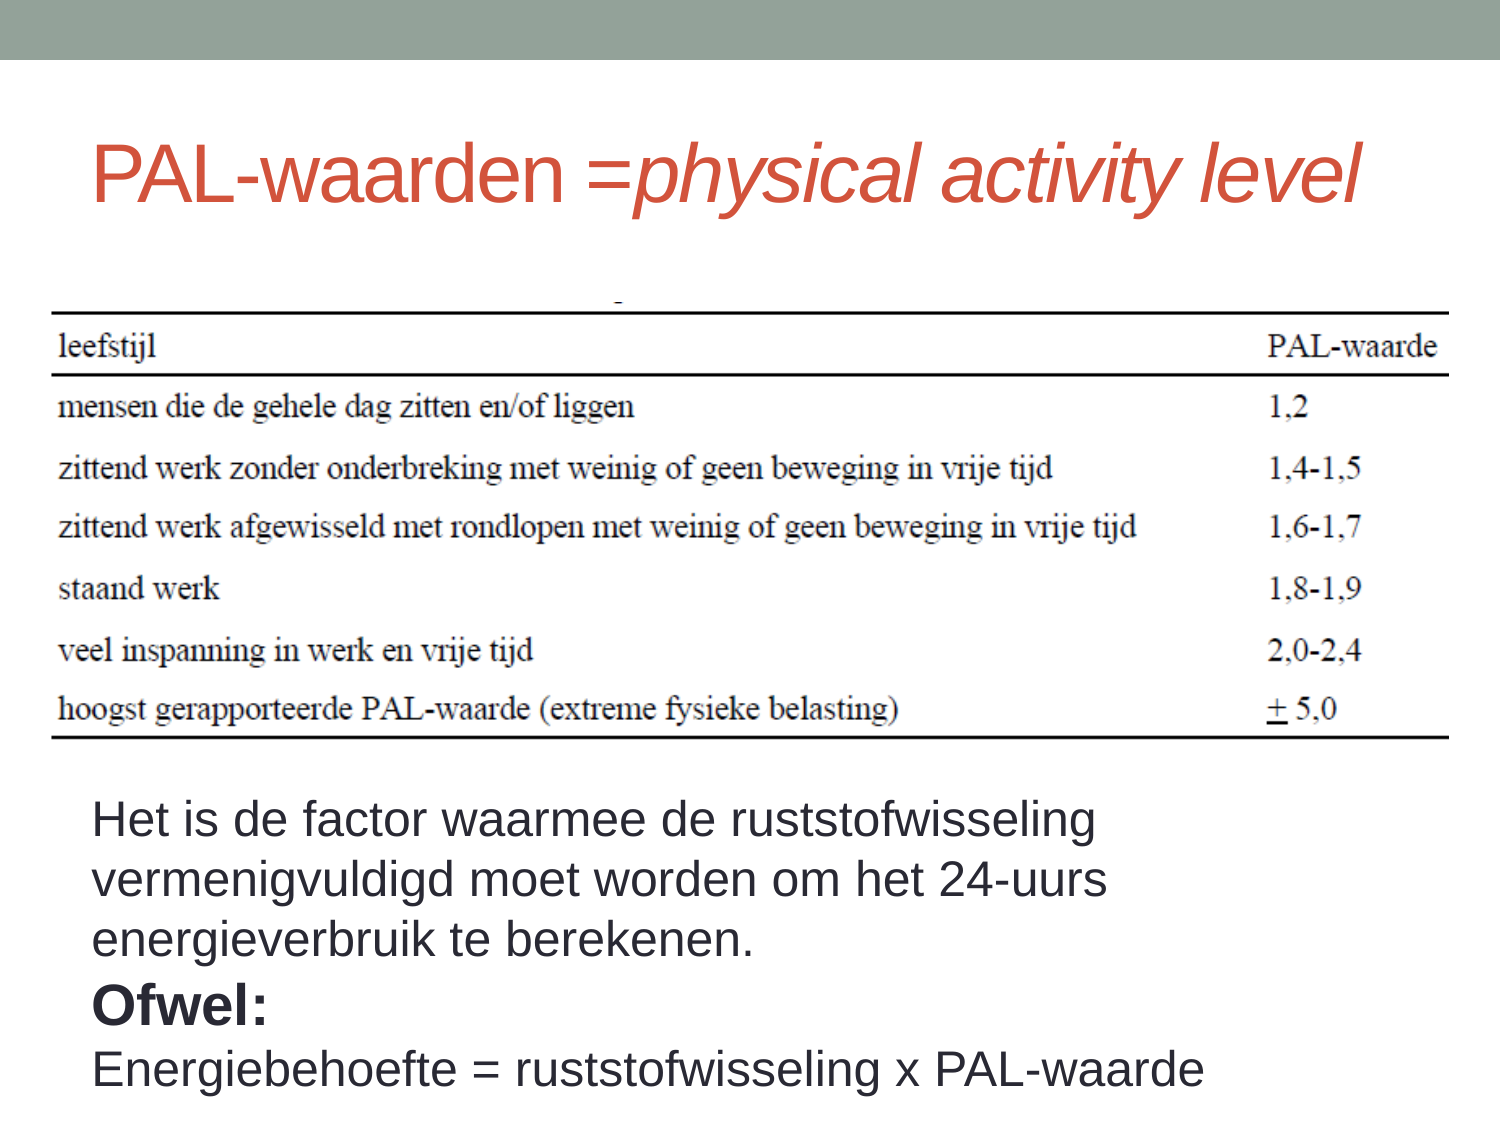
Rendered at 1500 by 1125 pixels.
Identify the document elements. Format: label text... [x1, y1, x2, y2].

title PAL-waarden =physical activity level [75, 87, 1425, 250]
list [29, 302, 1450, 743]
text_box Het is de factor waarmee de ruststofwisseling vermenigvuldigd moet worden om het 24-uurs energieverbruik te berekenen. Ofwel: Energiebehoefte = ruststofwisseling x PAL-waarde [76, 779, 1471, 1125]
